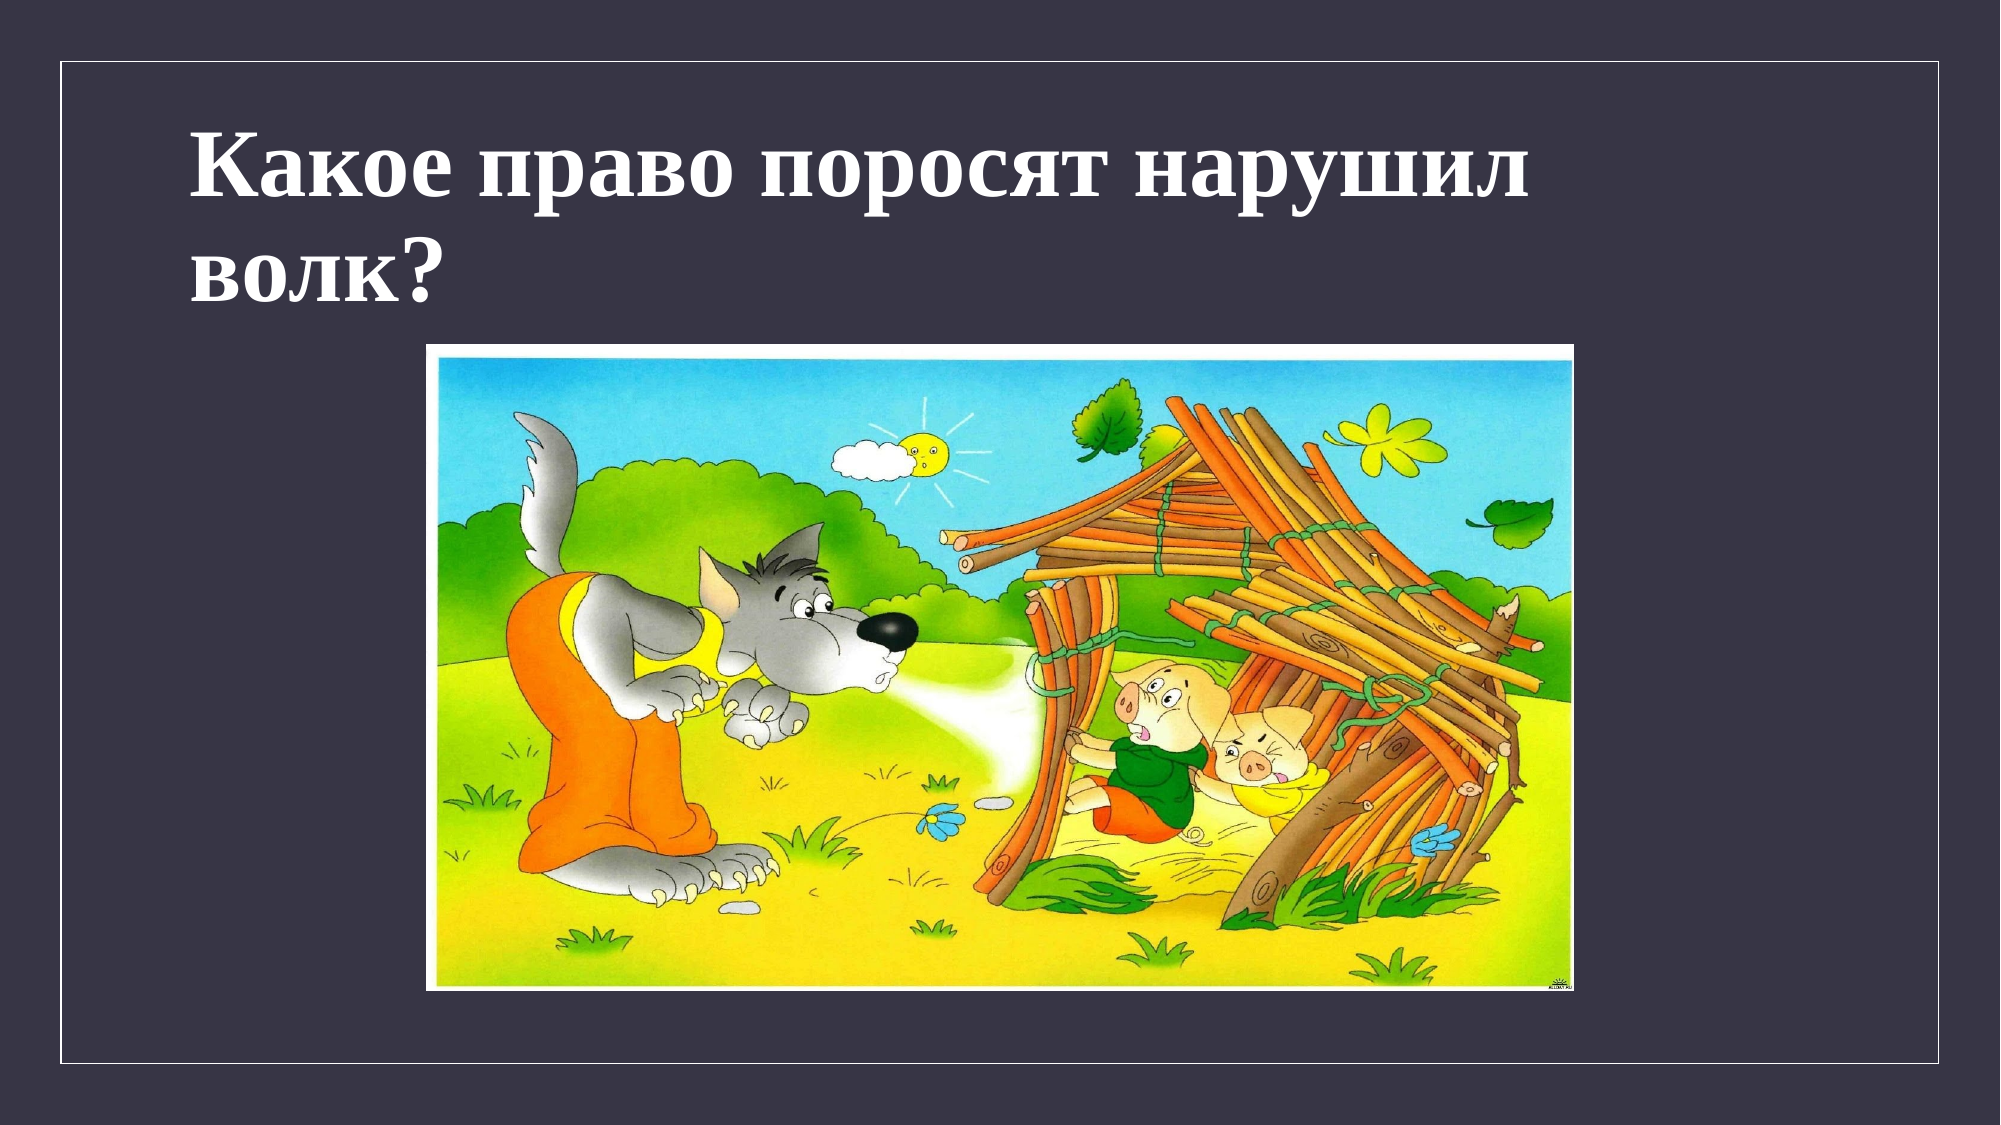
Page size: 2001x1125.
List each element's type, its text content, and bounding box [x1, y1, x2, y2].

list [426, 345, 1574, 991]
title Какое право поросят нарушил волк? [174, 105, 1825, 331]
